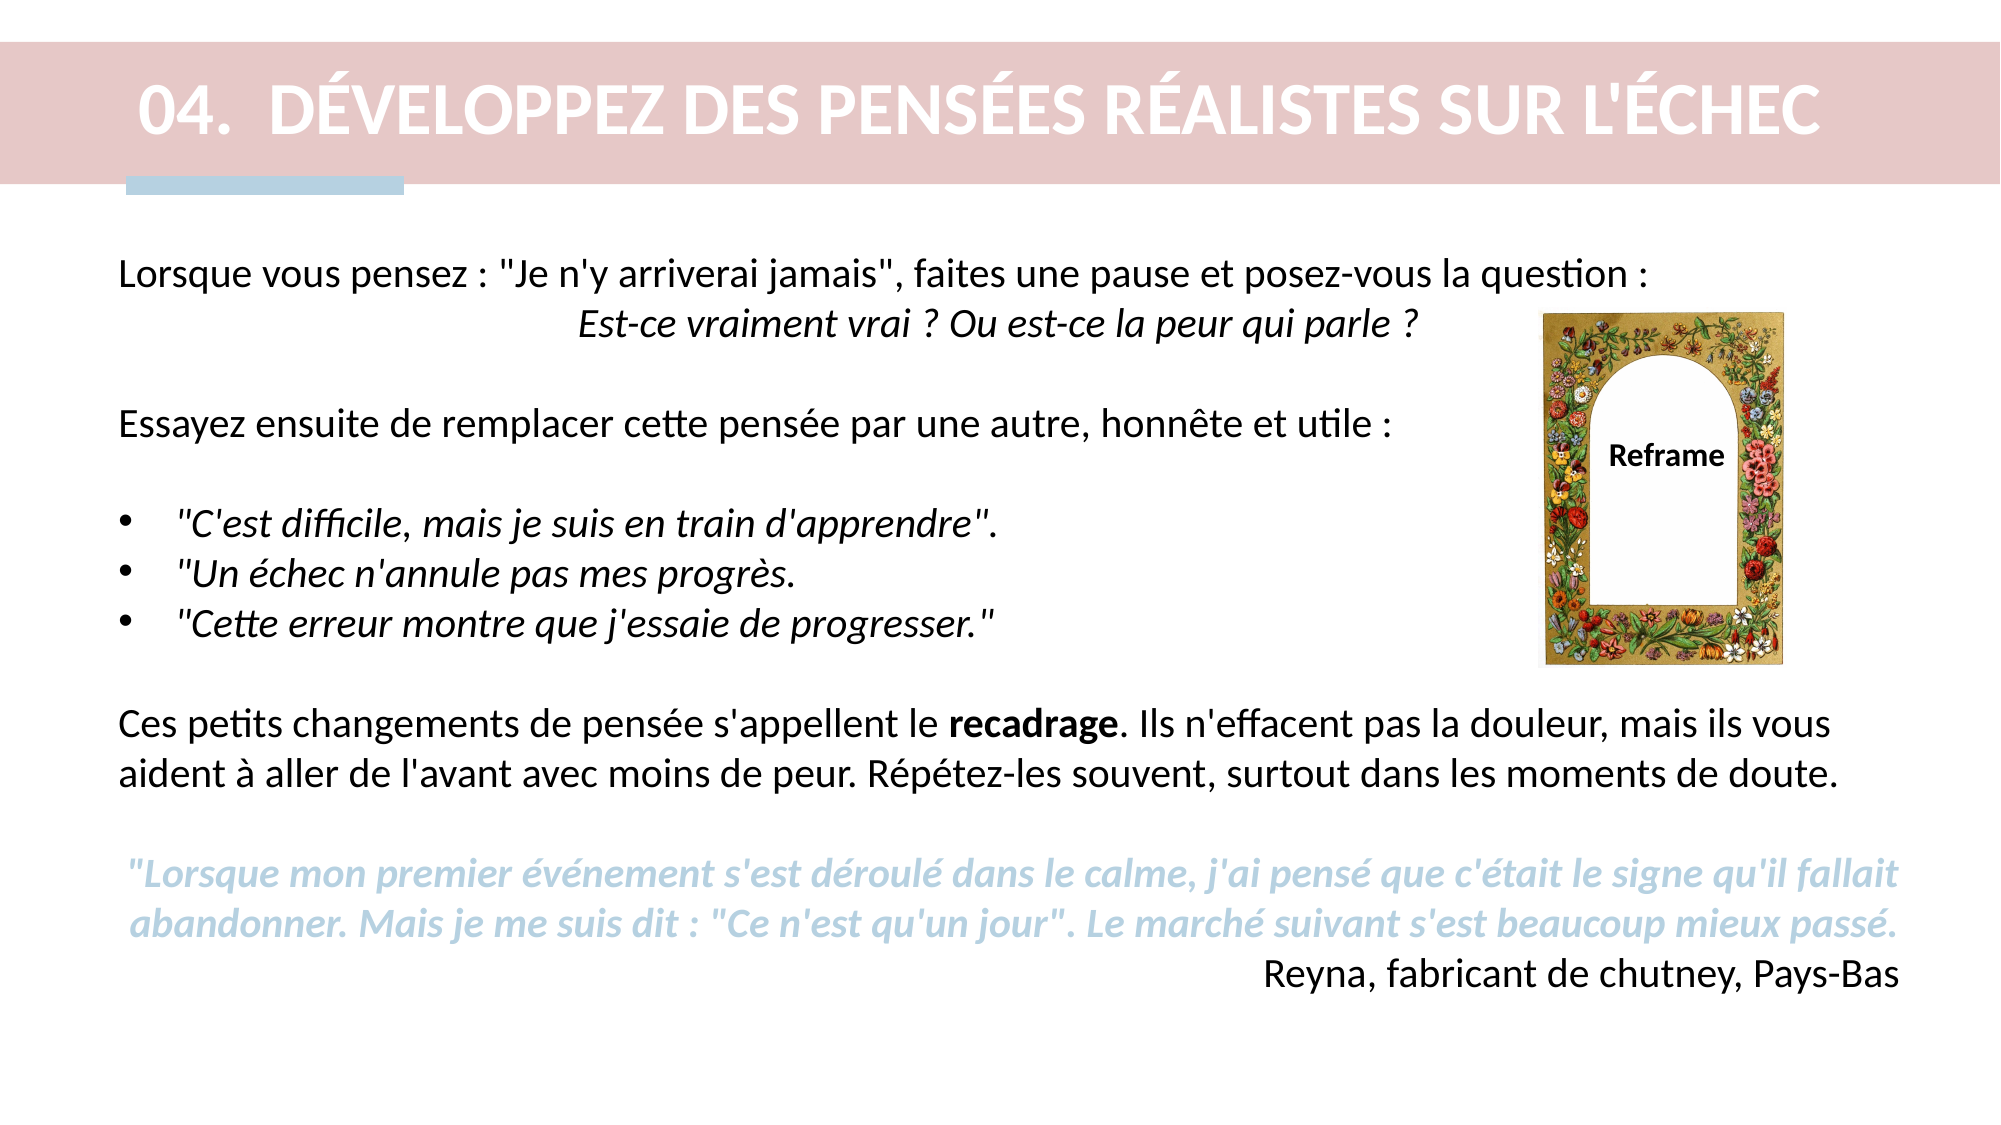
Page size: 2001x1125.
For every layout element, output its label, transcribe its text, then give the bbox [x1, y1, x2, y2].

text_box Lorsque vous pensez : "Je n'y arriverai jamais", faites une pause et posez-vous la question : Est-ce vraiment vrai ? Ou est-ce la peur qui parle ? Essayez ensuite de remplacer cette pensée par une autre, honnête et utile : "C'est difficile, mais je suis en train d'apprendre". "Un échec n'annule pas mes progrès. "Cette erreur montre que j'essaie de progresser." Ces petits changements de pensée s'appellent le recadrage. Ils n'effacent pas la douleur, mais ils vous aident à aller de l'avant avec moins de peur. Répétez-les souvent, surtout dans les moments de doute. "Lorsque mon premier événement s'est déroulé dans le calme, j'ai pensé que c'était le signe qu'il fallait abandonner. Mais je me suis dit : "Ce n'est qu'un jour". Le marché suivant s'est beaucoup mieux passé. Reyna, fabricant de chutney, Pays-Bas [103, 237, 1915, 1003]
picture [1538, 307, 1787, 668]
list 04. DÉVELOPPEZ DES PENSÉES RÉALISTES SUR L'ÉCHEC [123, 51, 2000, 170]
